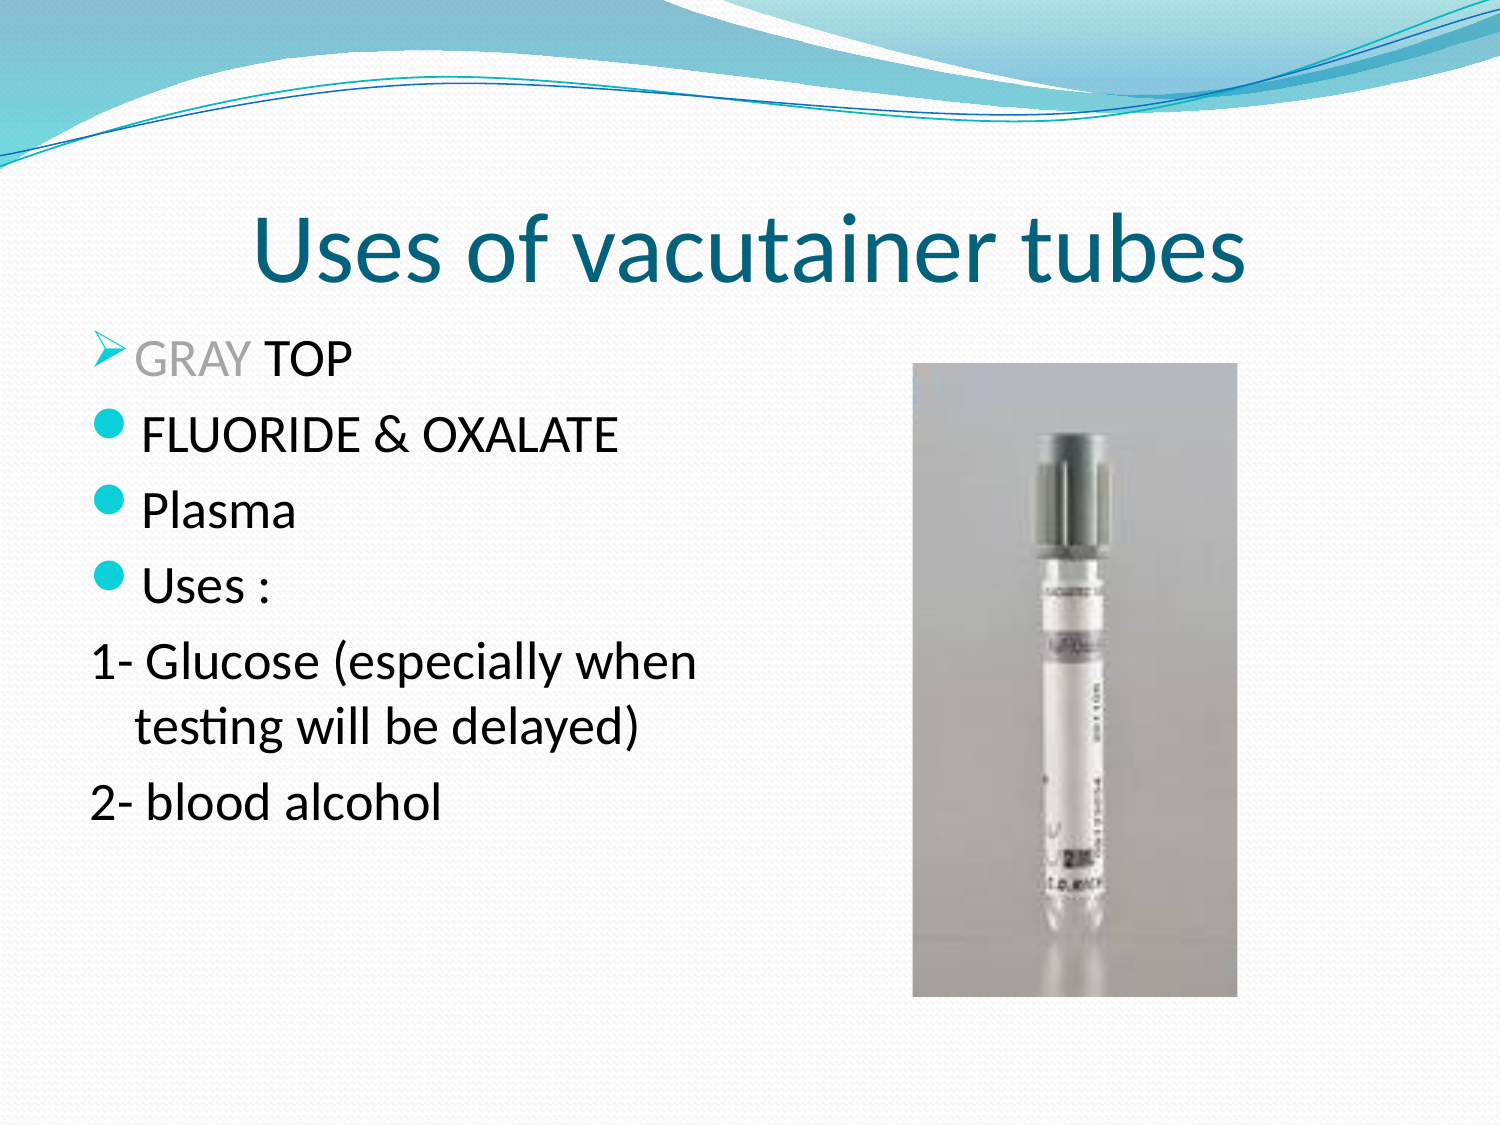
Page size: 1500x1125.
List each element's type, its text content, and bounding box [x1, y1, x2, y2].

title Uses of vacutainer tubes [75, 115, 1425, 303]
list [912, 362, 1238, 997]
list GRAY TOP FLUORIDE & OXALATE Plasma Uses : 1- Glucose (especially when testing will be delayed) 2- blood alcohol [75, 314, 738, 1043]
